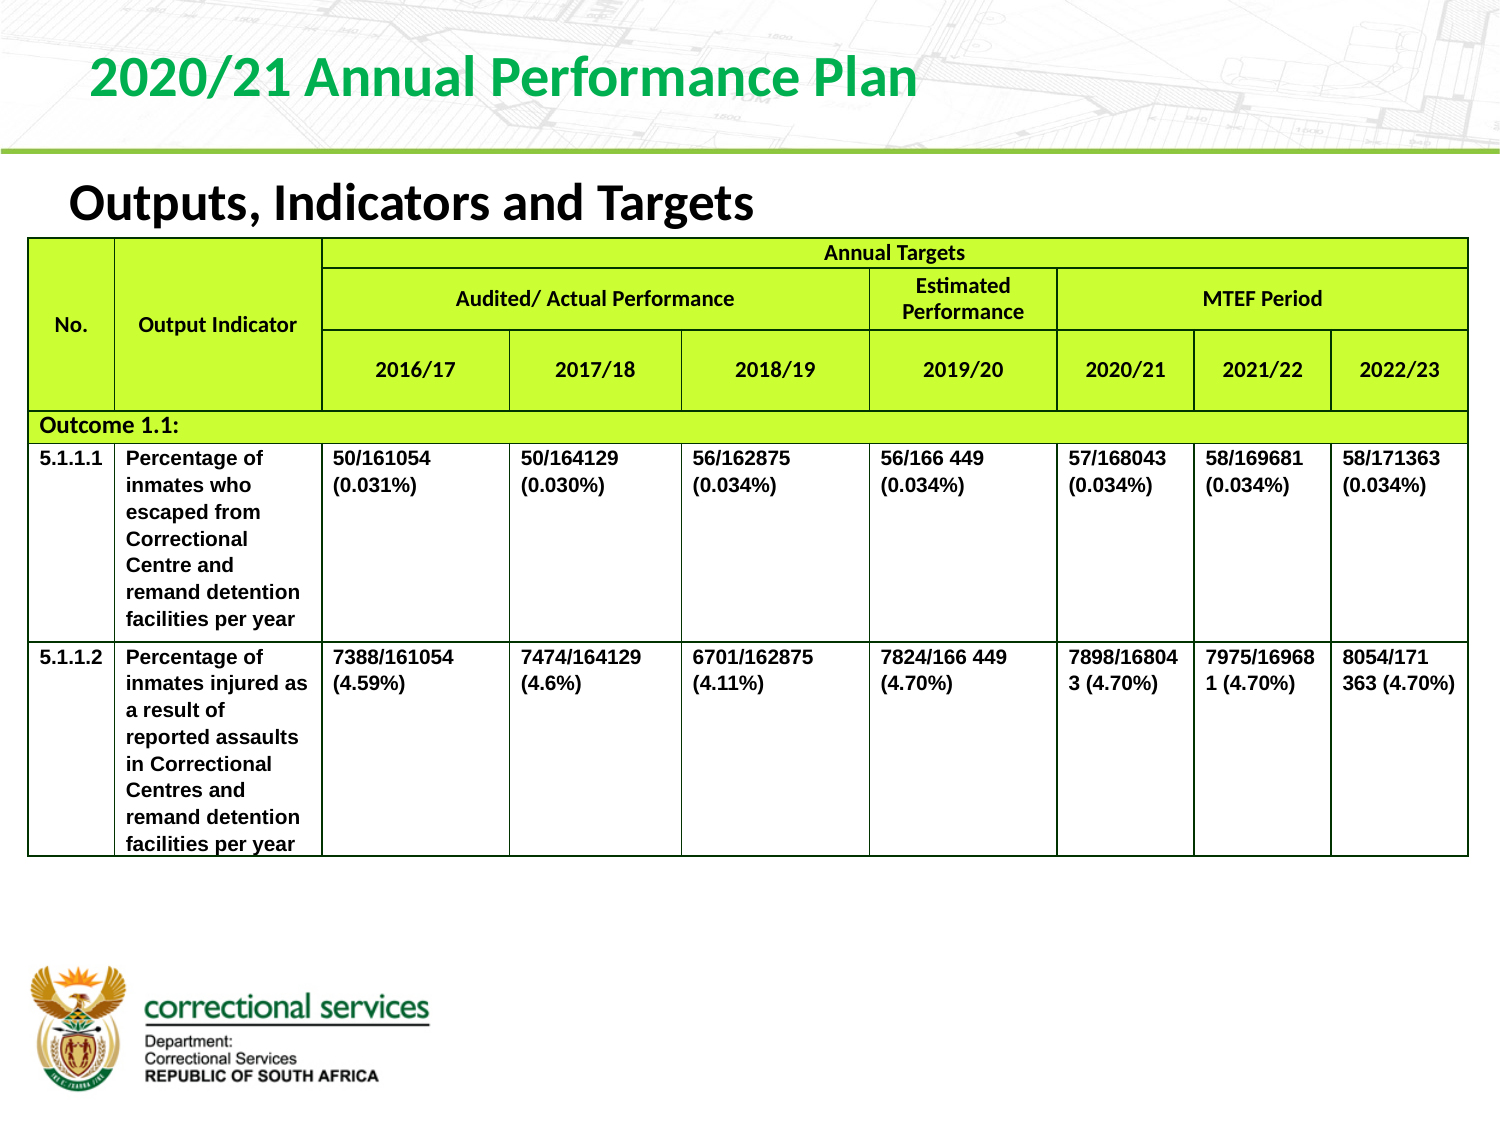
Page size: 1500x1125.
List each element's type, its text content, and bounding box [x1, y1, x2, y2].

table_cell 2016/17 [323, 331, 509, 410]
text_box 2020/21 Annual Performance Plan [74, 30, 1425, 116]
table_cell 50/161054 (0.031%) [323, 444, 509, 641]
table_cell 2018/19 [682, 331, 869, 410]
table_cell 6701/162875 (4.11%) [682, 643, 869, 855]
table_cell 5.1.1.2 [29, 643, 114, 855]
table_cell 58/169681 (0.034%) [1195, 444, 1330, 641]
table_header Output Indicator [115, 239, 321, 410]
table_cell Estimated Performance [870, 269, 1056, 329]
table_cell 7388/161054 (4.59%) [323, 643, 509, 855]
table_cell 7898/168043 (4.70%) [1058, 643, 1193, 855]
table_cell 2022/23 [1332, 331, 1467, 410]
picture [0, 936, 481, 1125]
table_cell 2017/18 [510, 331, 681, 410]
table_cell 7474/164129 (4.6%) [510, 643, 681, 855]
table_cell Percentage of inmates injured as a result of reported assaults in Correctional Centres and remand detention facilities per year [115, 643, 321, 855]
table_cell 57/168043 (0.034%) [1058, 444, 1193, 641]
table_cell 2020/21 [1058, 331, 1193, 410]
table_cell 58/171363 (0.034%) [1332, 444, 1467, 641]
table_cell 56/162875 (0.034%) [682, 444, 869, 641]
table_cell 8054/171 363 (4.70%) [1332, 643, 1467, 855]
picture [0, 0, 1500, 154]
table_cell Outcome 1.1: [29, 412, 1467, 443]
table_cell MTEF Period [1058, 269, 1467, 329]
table_header No. [29, 239, 114, 410]
table_cell 7824/166 449 (4.70%) [870, 643, 1056, 855]
table_cell 2021/22 [1195, 331, 1330, 410]
table_cell Audited/ Actual Performance [323, 269, 869, 329]
table_cell Percentage of inmates who escaped from Correctional Centre and remand detention facilities per year [115, 444, 321, 641]
table_cell 50/164129 (0.030%) [510, 444, 681, 641]
table_cell 5.1.1.1 [29, 444, 114, 641]
text_box Outputs, Indicators and Targets [54, 160, 770, 239]
table_cell 2019/20 [870, 331, 1056, 410]
table_cell 7975/169681 (4.70%) [1195, 643, 1330, 855]
table_cell 56/166 449 (0.034%) [870, 444, 1056, 641]
table_header Annual Targets [323, 239, 1467, 267]
